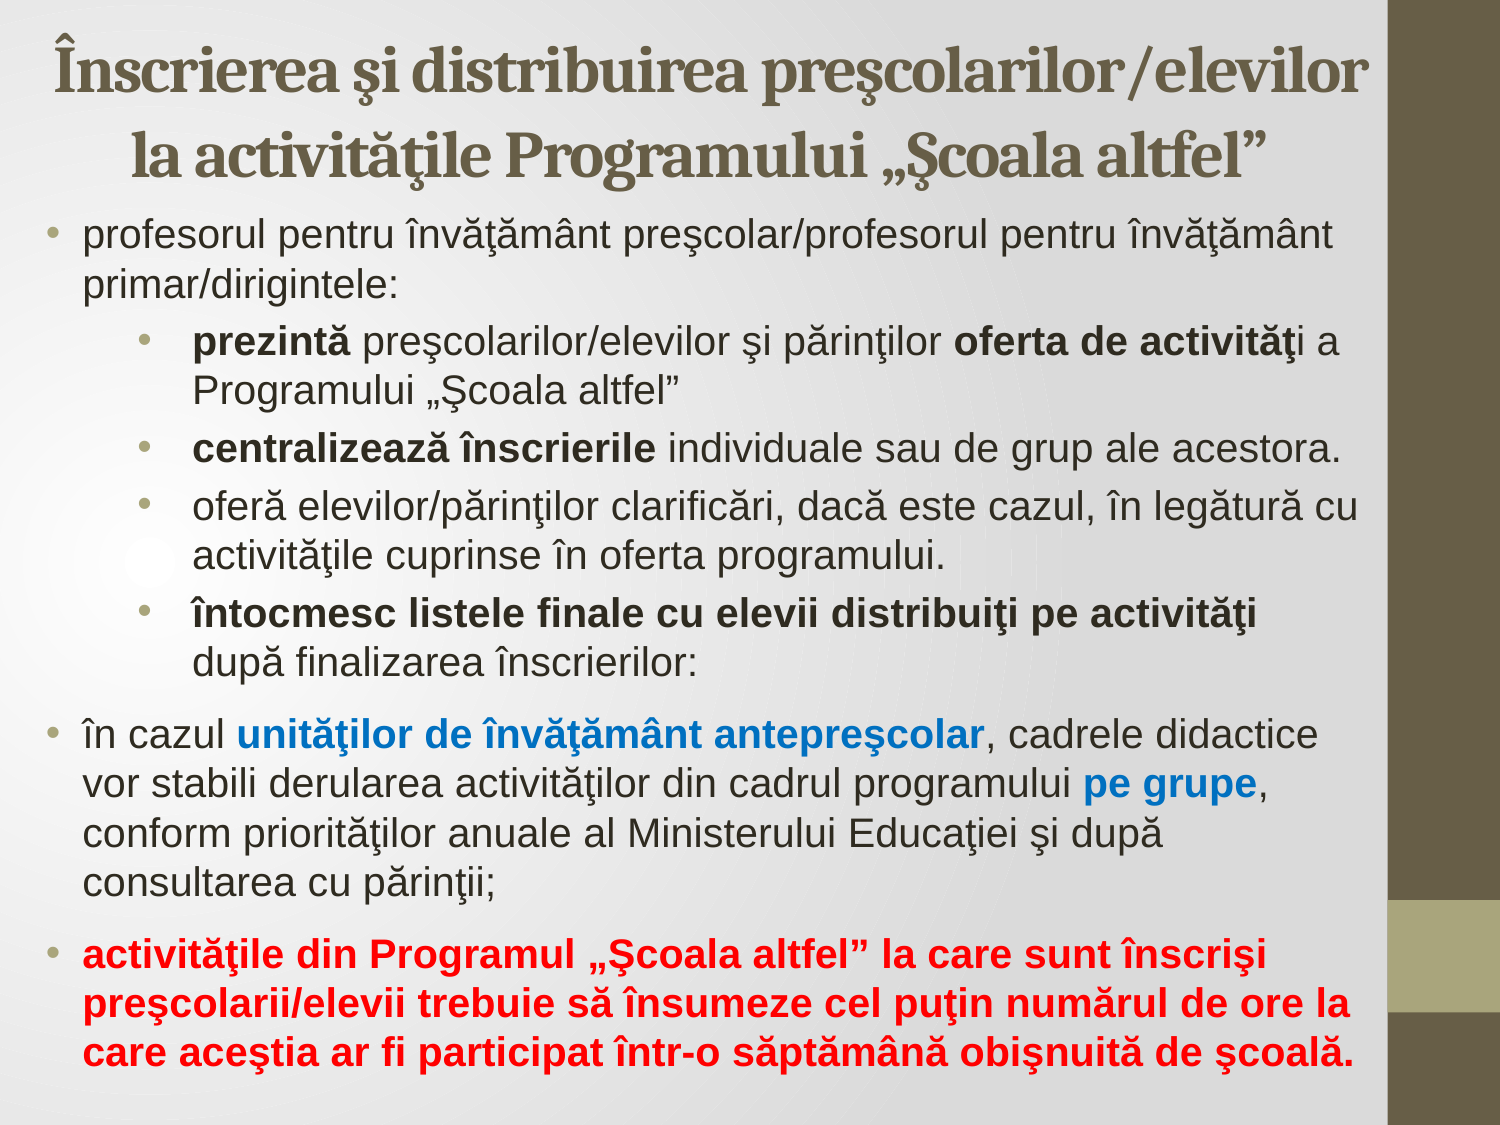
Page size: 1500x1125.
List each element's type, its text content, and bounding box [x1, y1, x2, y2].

title Înscrierea şi distribuirea preşcolarilor/elevilor la activităţile Programului „Şcoala altfel” [12, 0, 1388, 188]
list profesorul pentru învăţământ preşcolar/profesorul pentru învăţământ primar/dirigintele: prezintă preşcolarilor/elevilor şi părinţilor oferta de activităţi a Programului „Şcoala altfel” centralizează înscrierile individuale sau de grup ale acestora. oferă elevilor/părinţilor clarificări, dacă este cazul, în legătură cu activităţile cuprinse în oferta programului. întocmesc listele finale cu elevii distribuiţi pe activităţi după finalizarea înscrierilor: în cazul unităţilor de învăţământ antepreşcolar, cadrele didactice vor stabili derularea activităţilor din cadrul programului pe grupe, conform priorităţilor anuale al Ministerului Educaţiei şi după consultarea cu părinţii; activităţile din Programul „Şcoala altfel” la care sunt înscrişi preşcolarii/elevii trebuie să însumeze cel puţin numărul de ore la care aceştia ar fi participat într-o săptămână obişnuită de şcoală. [12, 200, 1375, 1100]
